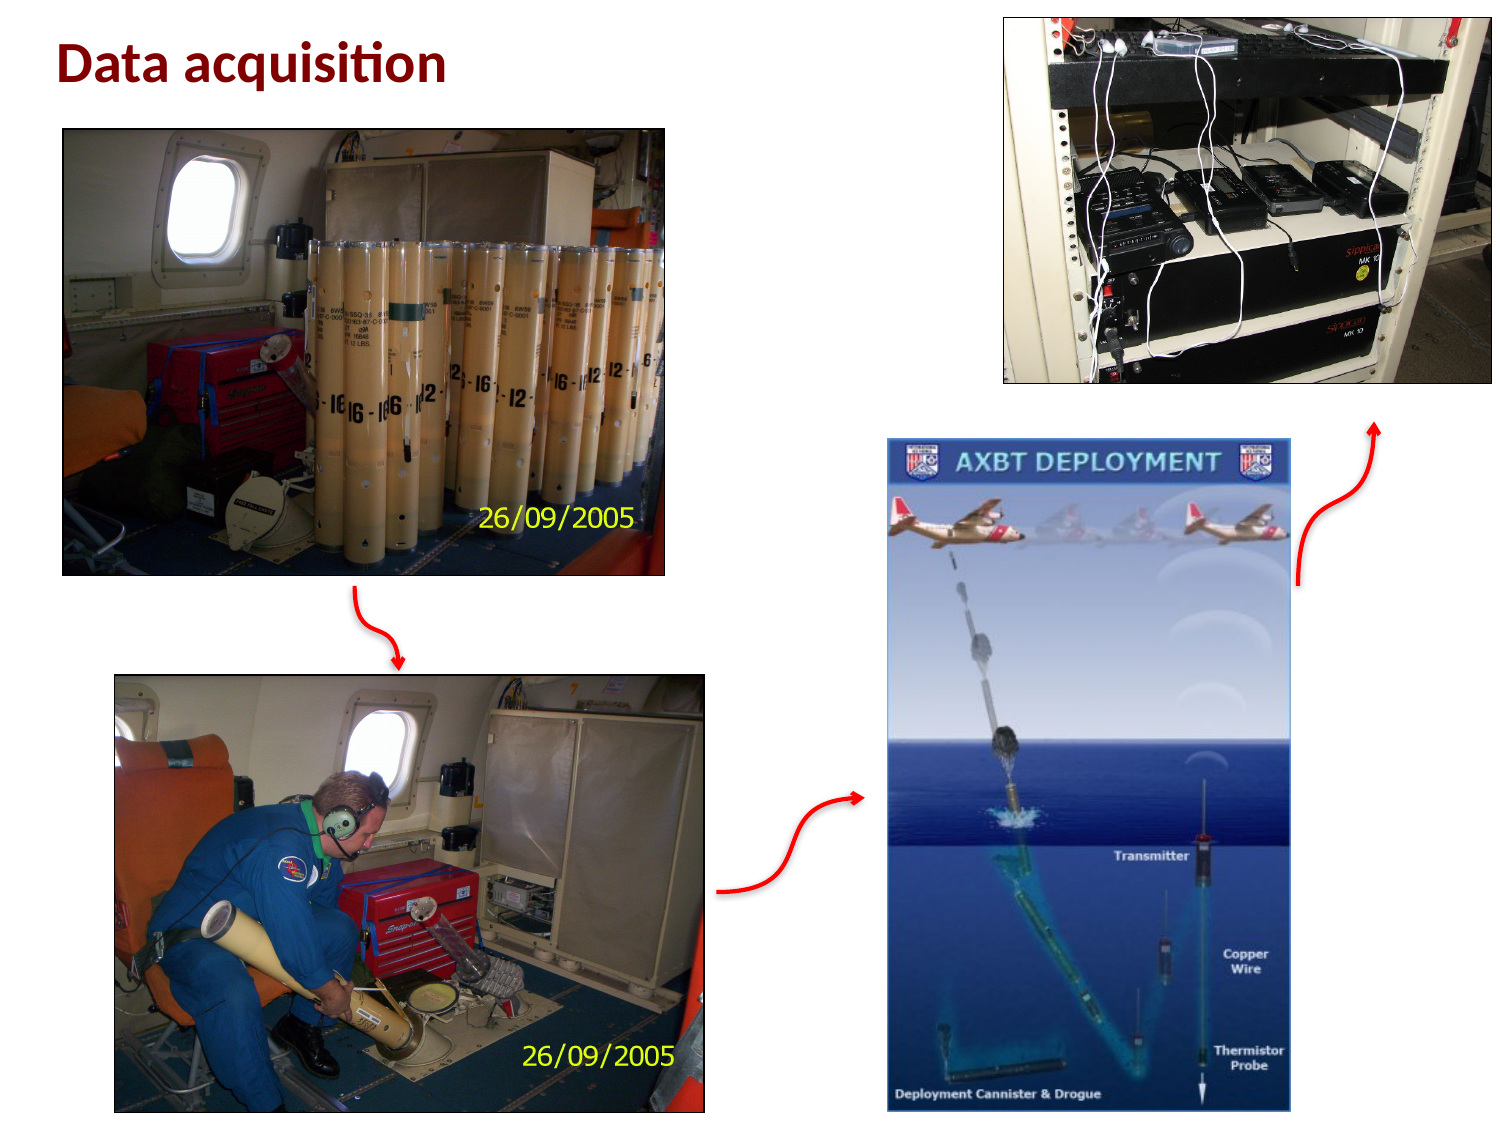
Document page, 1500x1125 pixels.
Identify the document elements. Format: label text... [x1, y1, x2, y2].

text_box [716, 797, 865, 893]
picture [1002, 17, 1492, 385]
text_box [1295, 465, 1419, 542]
picture [887, 438, 1291, 1112]
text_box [333, 606, 420, 651]
picture [63, 129, 664, 575]
title Data acquisition [55, 6, 619, 112]
picture [115, 675, 704, 1112]
